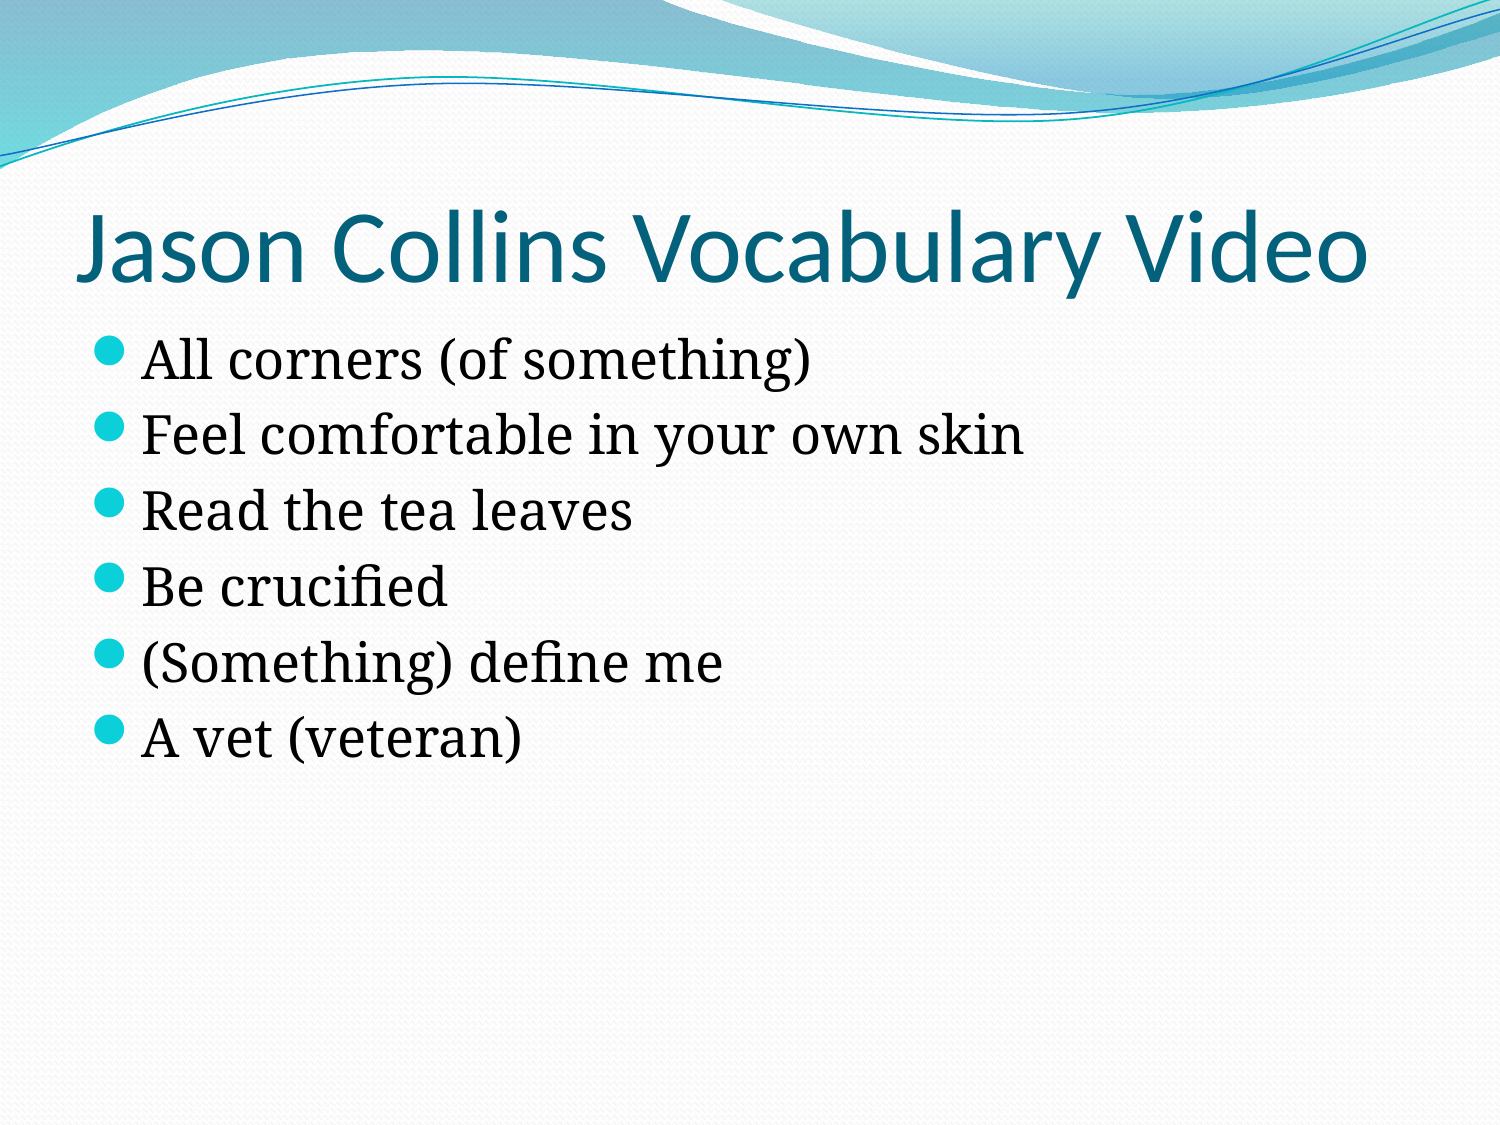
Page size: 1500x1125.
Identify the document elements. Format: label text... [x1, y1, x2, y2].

list All corners (of something) Feel comfortable in your own skin Read the tea leaves Be crucified (Something) define me A vet (veteran) [74, 317, 1426, 1038]
title Jason Collins Vocabulary Video [74, 115, 1426, 304]
